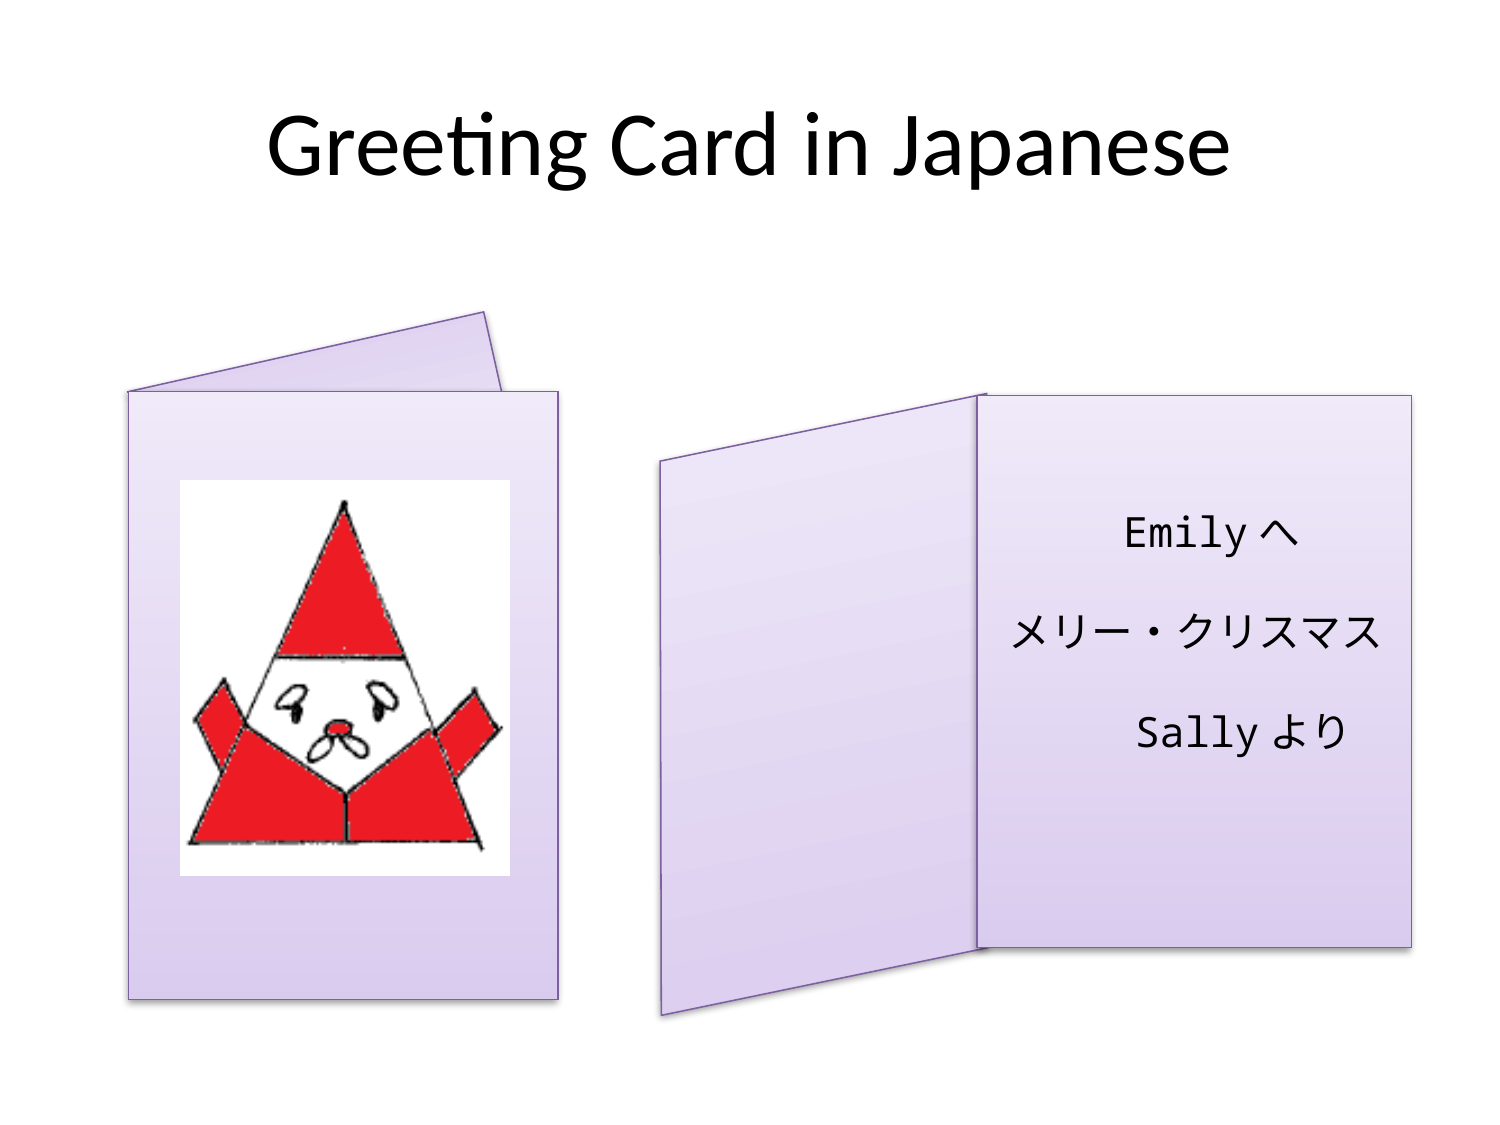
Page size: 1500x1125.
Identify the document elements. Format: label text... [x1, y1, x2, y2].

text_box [128, 350, 559, 1000]
title Greeting Card in Japanese [75, 45, 1425, 233]
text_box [601, 395, 1412, 977]
